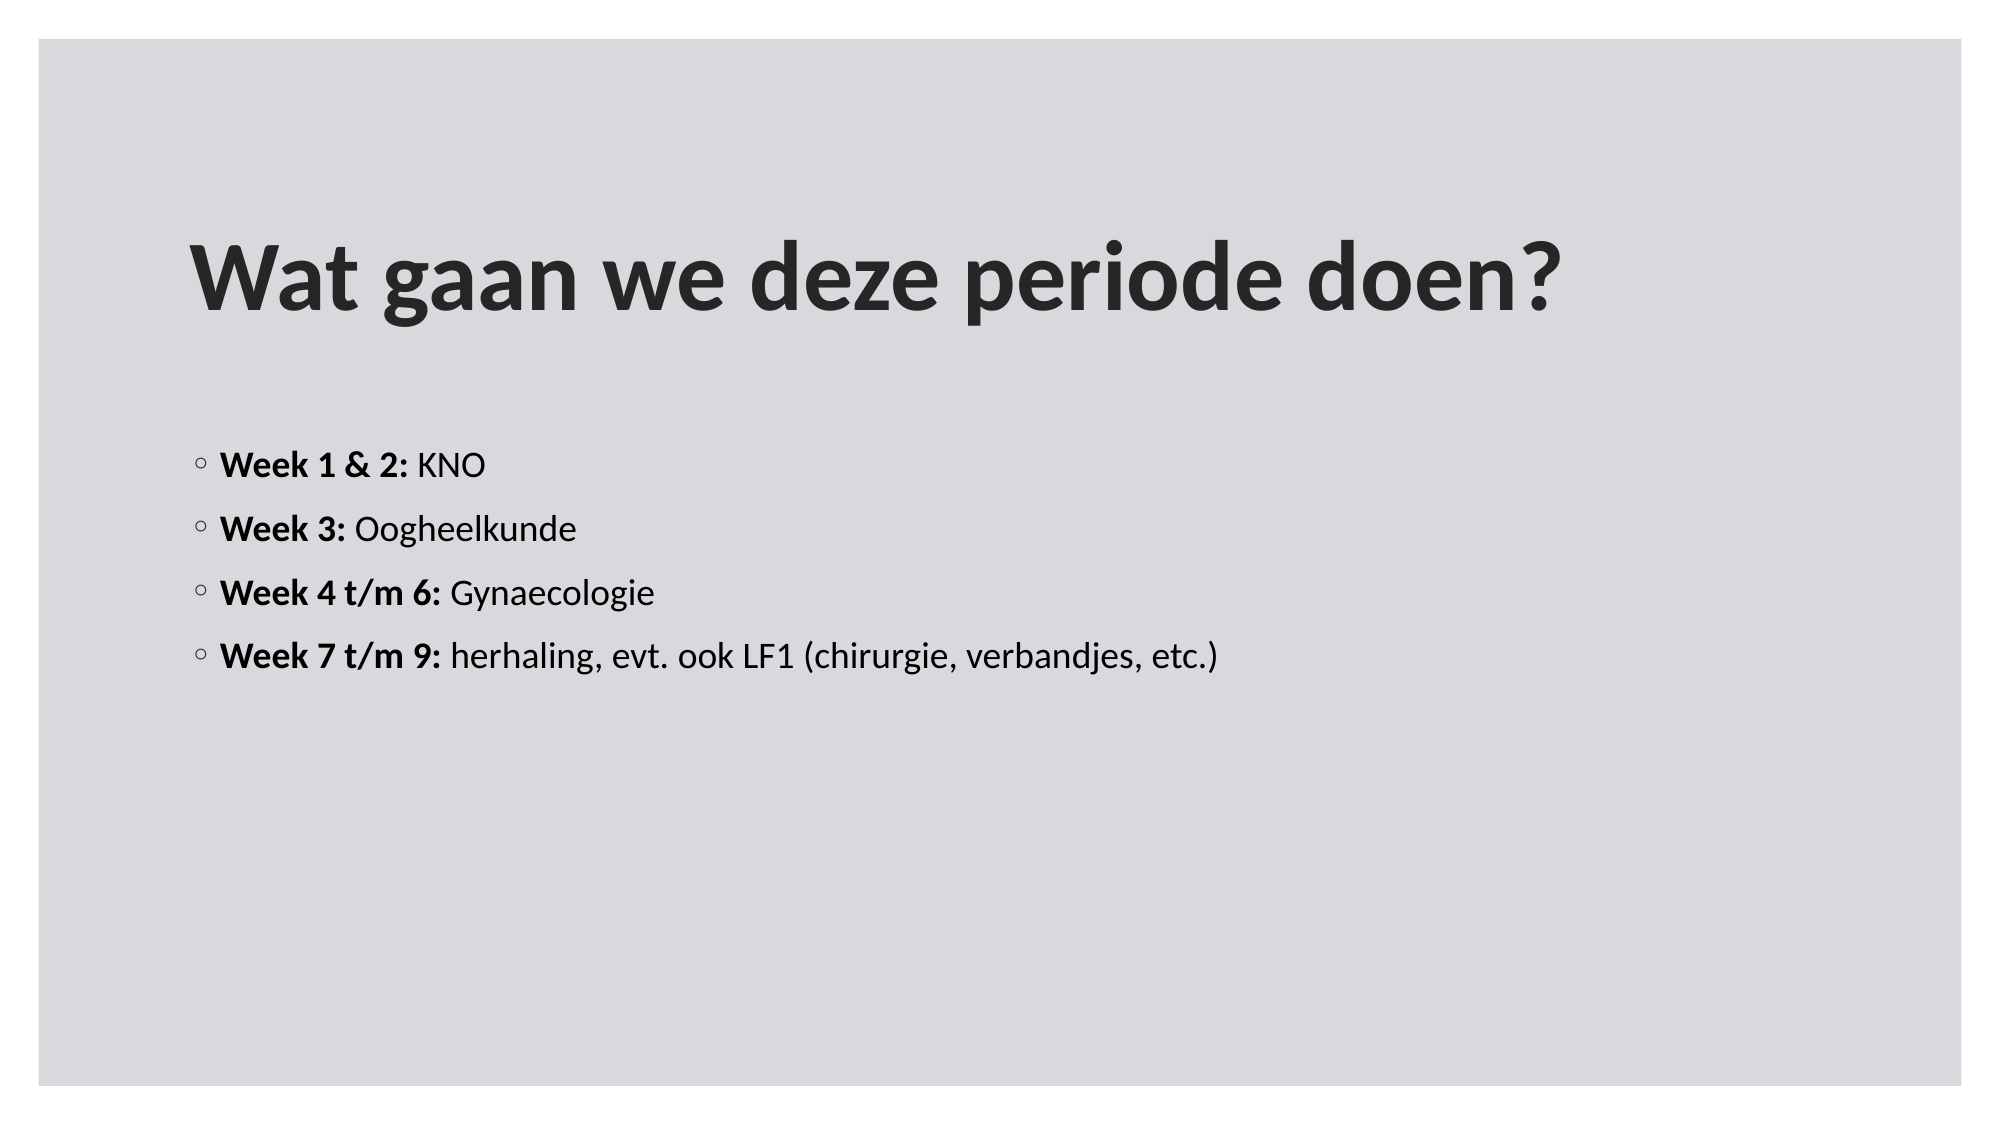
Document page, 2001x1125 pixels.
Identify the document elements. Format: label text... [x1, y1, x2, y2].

title Wat gaan we deze periode doen? [174, 165, 1825, 391]
list Week 1 & 2: KNO Week 3: Oogheelkunde Week 4 t/m 6: Gynaecologie Week 7 t/m 9: herhaling, evt. ook LF1 (chirurgie, verbandjes, etc.) [174, 432, 1825, 1078]
